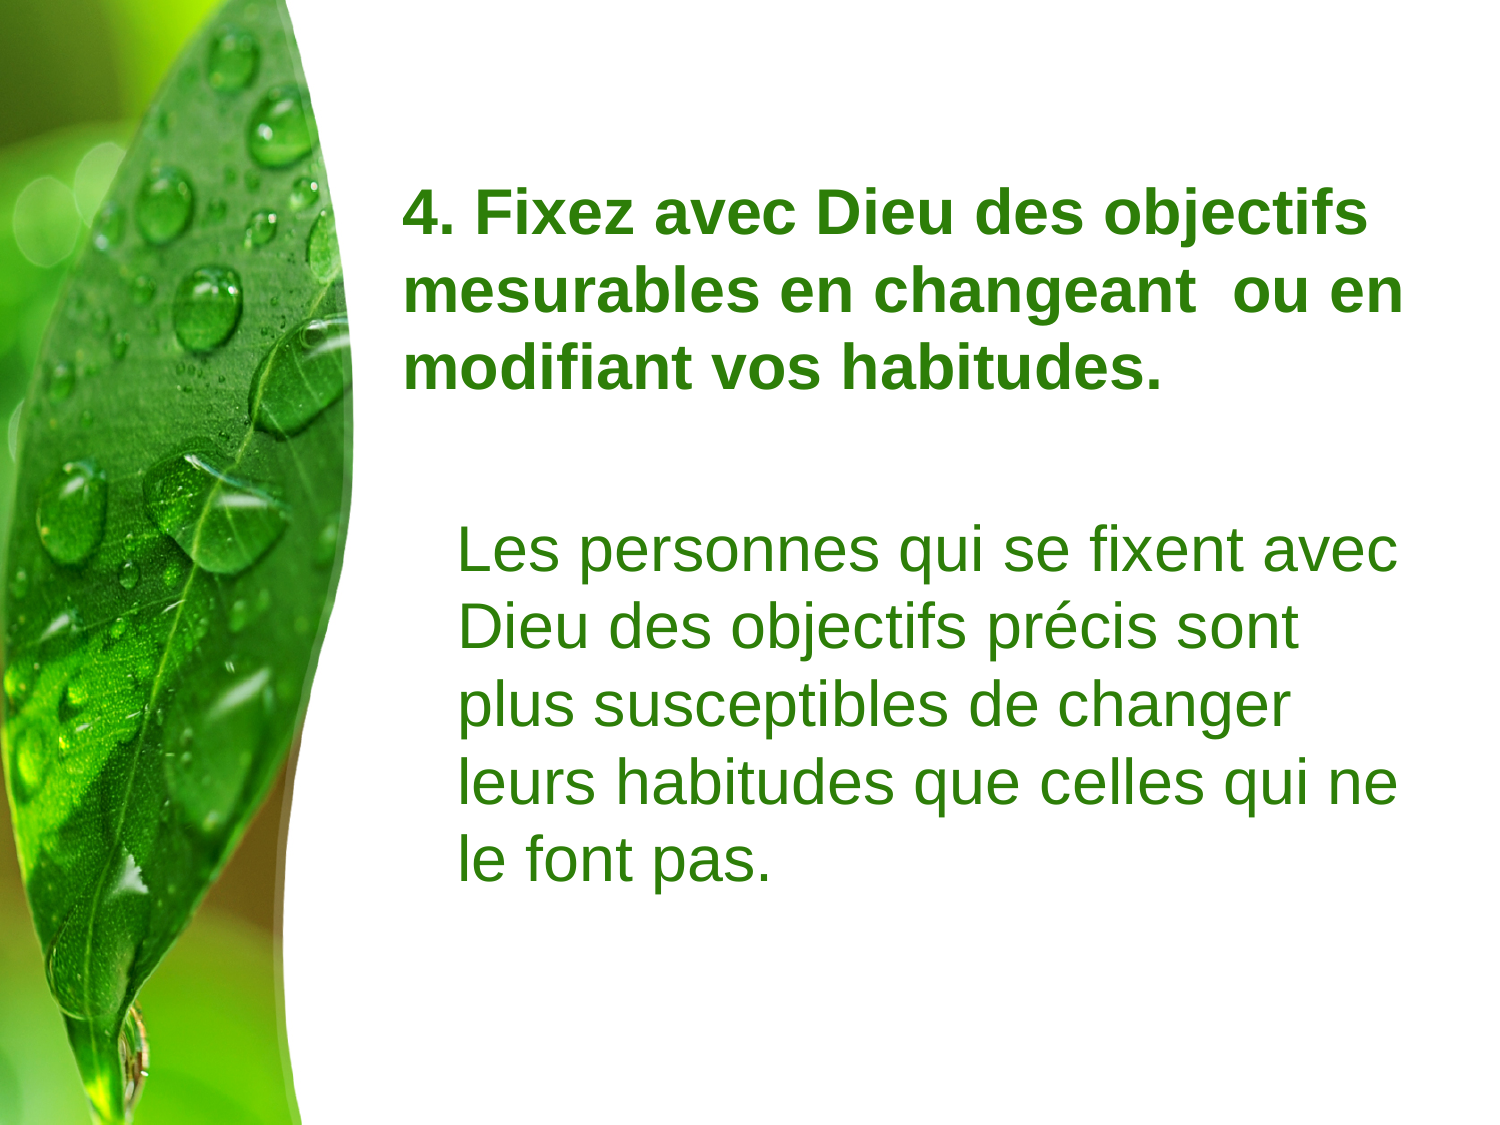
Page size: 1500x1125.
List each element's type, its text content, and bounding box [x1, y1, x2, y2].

picture [0, 0, 1500, 1125]
list 4. Fixez avec Dieu des objectifs mesurables en changeant ou en modifiant vos habitudes. Les personnes qui se fixent avec Dieu des objectifs précis sont plus susceptibles de changer leurs habitudes que celles qui ne le font pas. [387, 162, 1441, 905]
